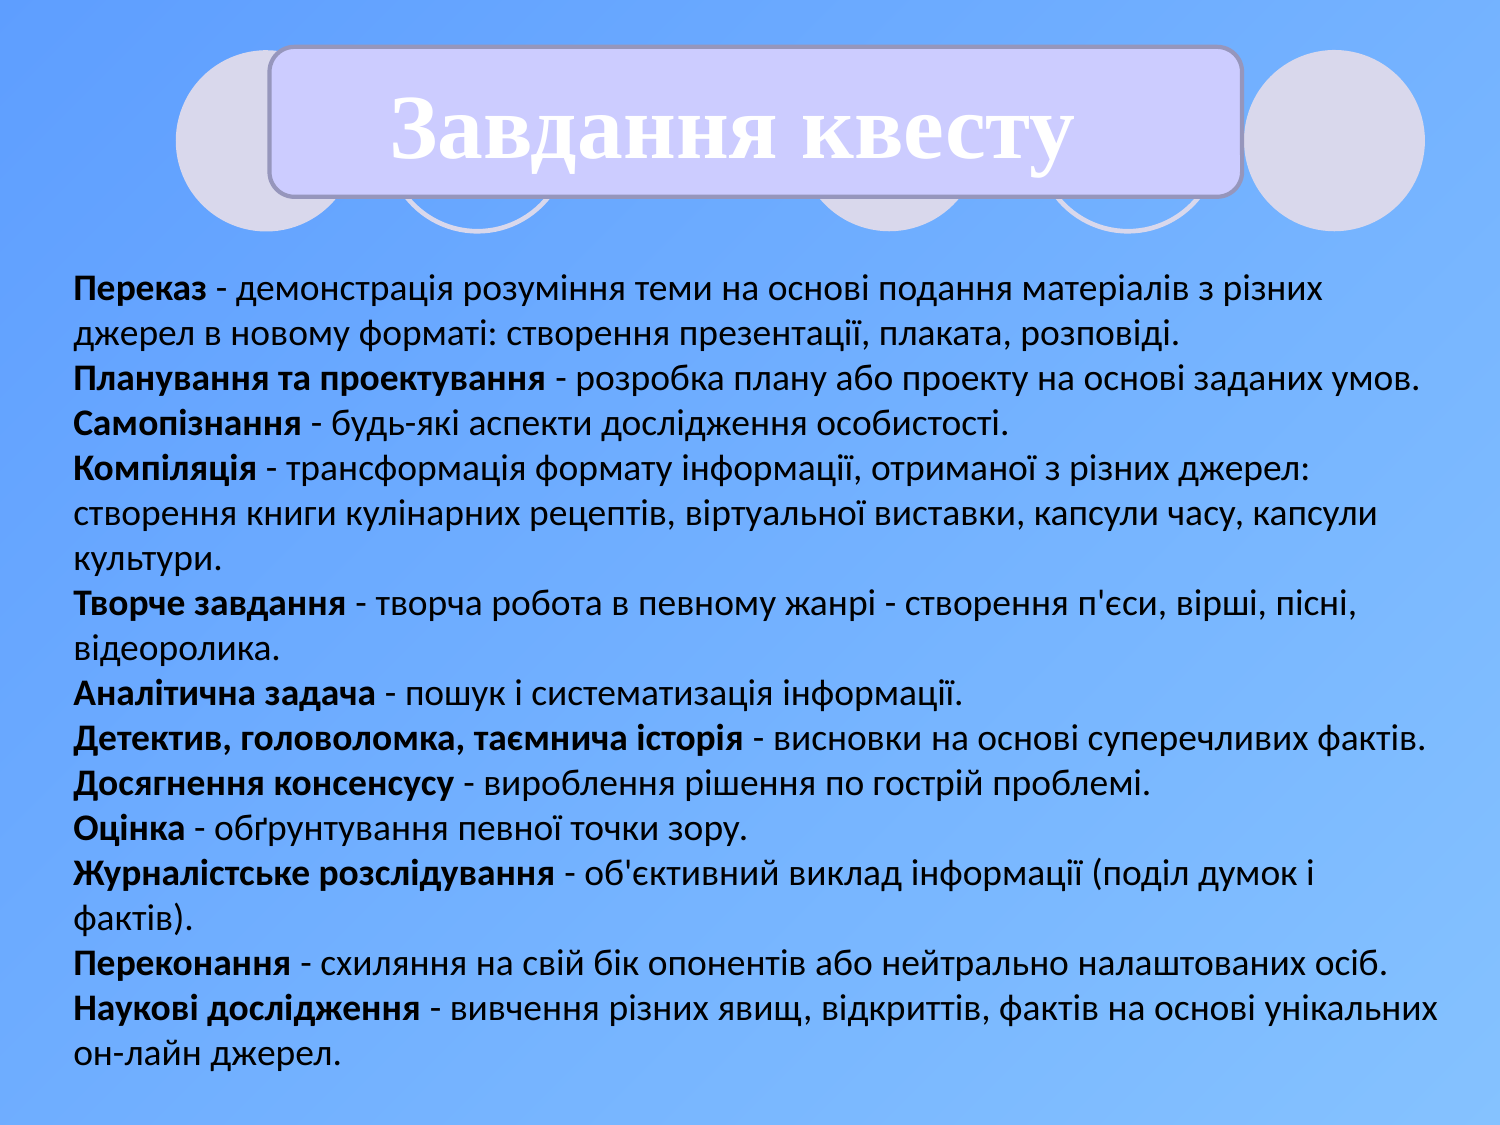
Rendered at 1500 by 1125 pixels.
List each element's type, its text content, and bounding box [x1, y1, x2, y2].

text_box Переказ - демонстрація розуміння теми на основі подання матеріалів з різних джерел в новому форматі: створення презентації, плаката, розповіді. Планування та проектування - розробка плану або проекту на основі заданих умов. Самопізнання - будь-які аспекти дослідження особистості. Компіляція - трансформація формату інформації, отриманої з різних джерел: створення книги кулінарних рецептів, віртуальної виставки, капсули часу, капсули культури. Творче завдання - творча робота в певному жанрі - створення п'єси, вірші, пісні, відеоролика. Аналітична задача - пошук і систематизація інформації. Детектив, головоломка, таємнича історія - висновки на основі суперечливих фактів. Досягнення консенсусу - вироблення рішення по гострій проблемі. Оцінка - обґрунтування певної точки зору. Журналістське розслідування - об'єктивний виклад інформації (поділ думок і фактів). Переконання - схиляння на свій бік опонентів або нейтрально налаштованих осіб. Наукові дослідження - вивчення різних явищ, відкриттів, фактів на основі унікальних он-лайн джерел. [58, 210, 1453, 1081]
text_box Завдання квесту [267, 44, 1245, 199]
